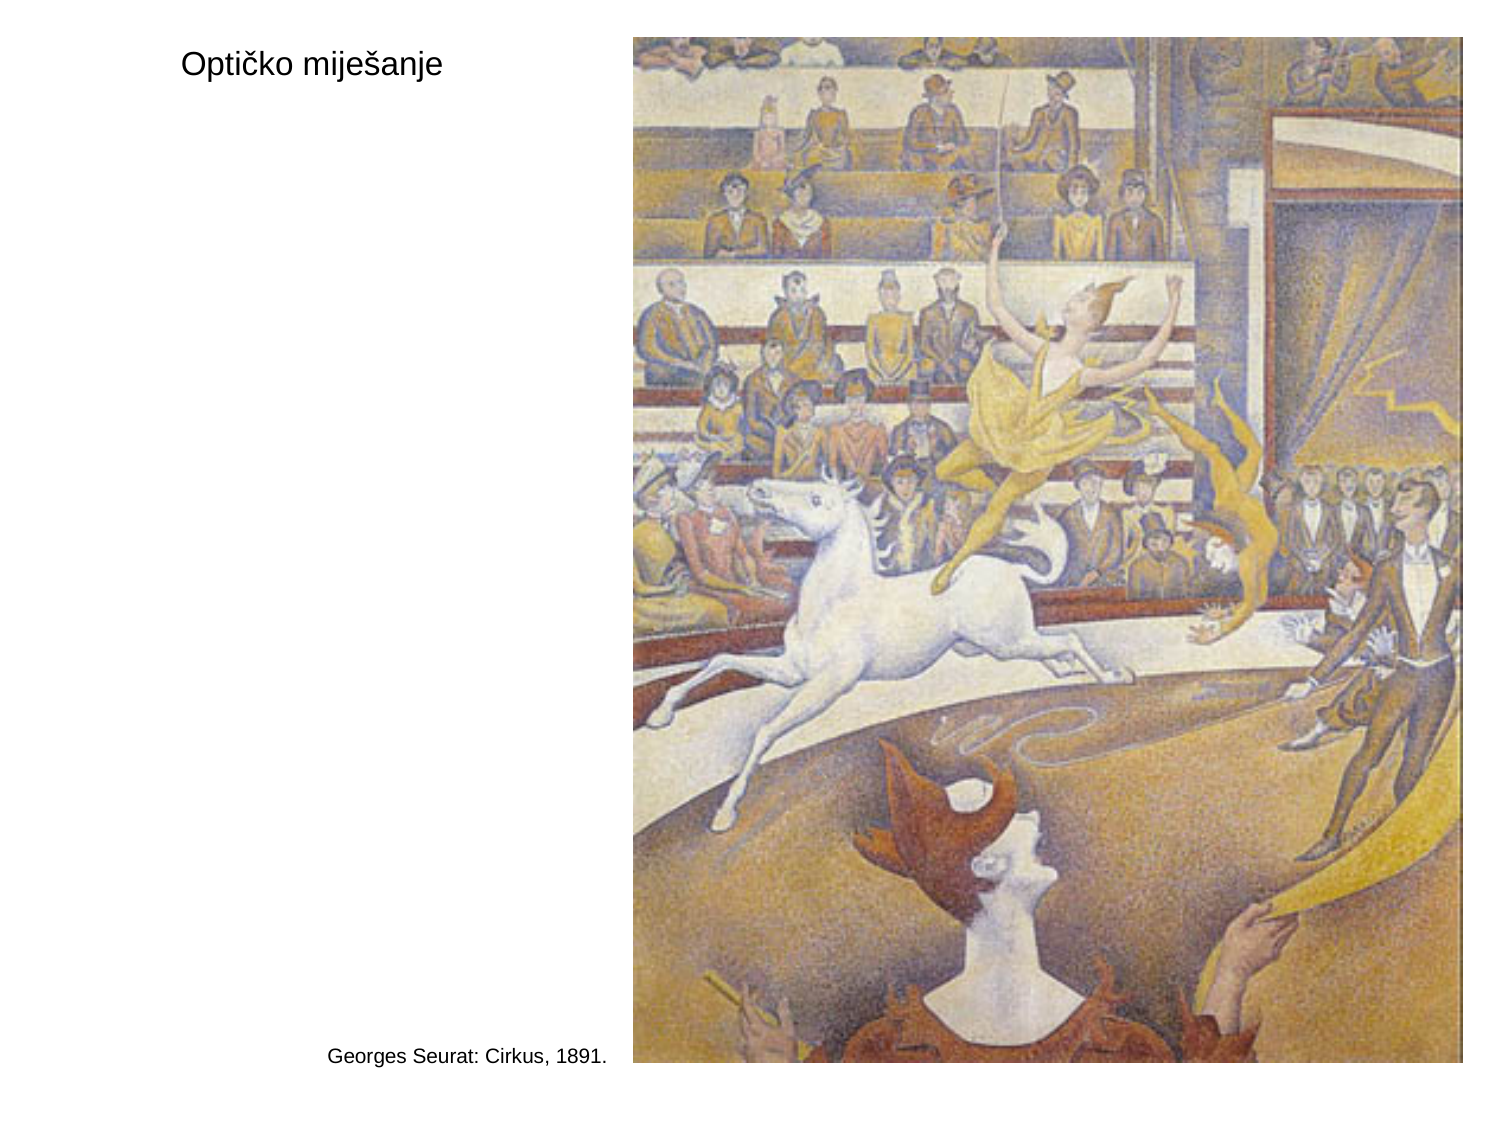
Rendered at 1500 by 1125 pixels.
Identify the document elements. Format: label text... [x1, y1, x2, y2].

picture [633, 37, 1463, 1063]
text_box Georges Seurat: Cirkus, 1891. [312, 1034, 625, 1075]
title Optičko miješanje [137, 37, 488, 88]
